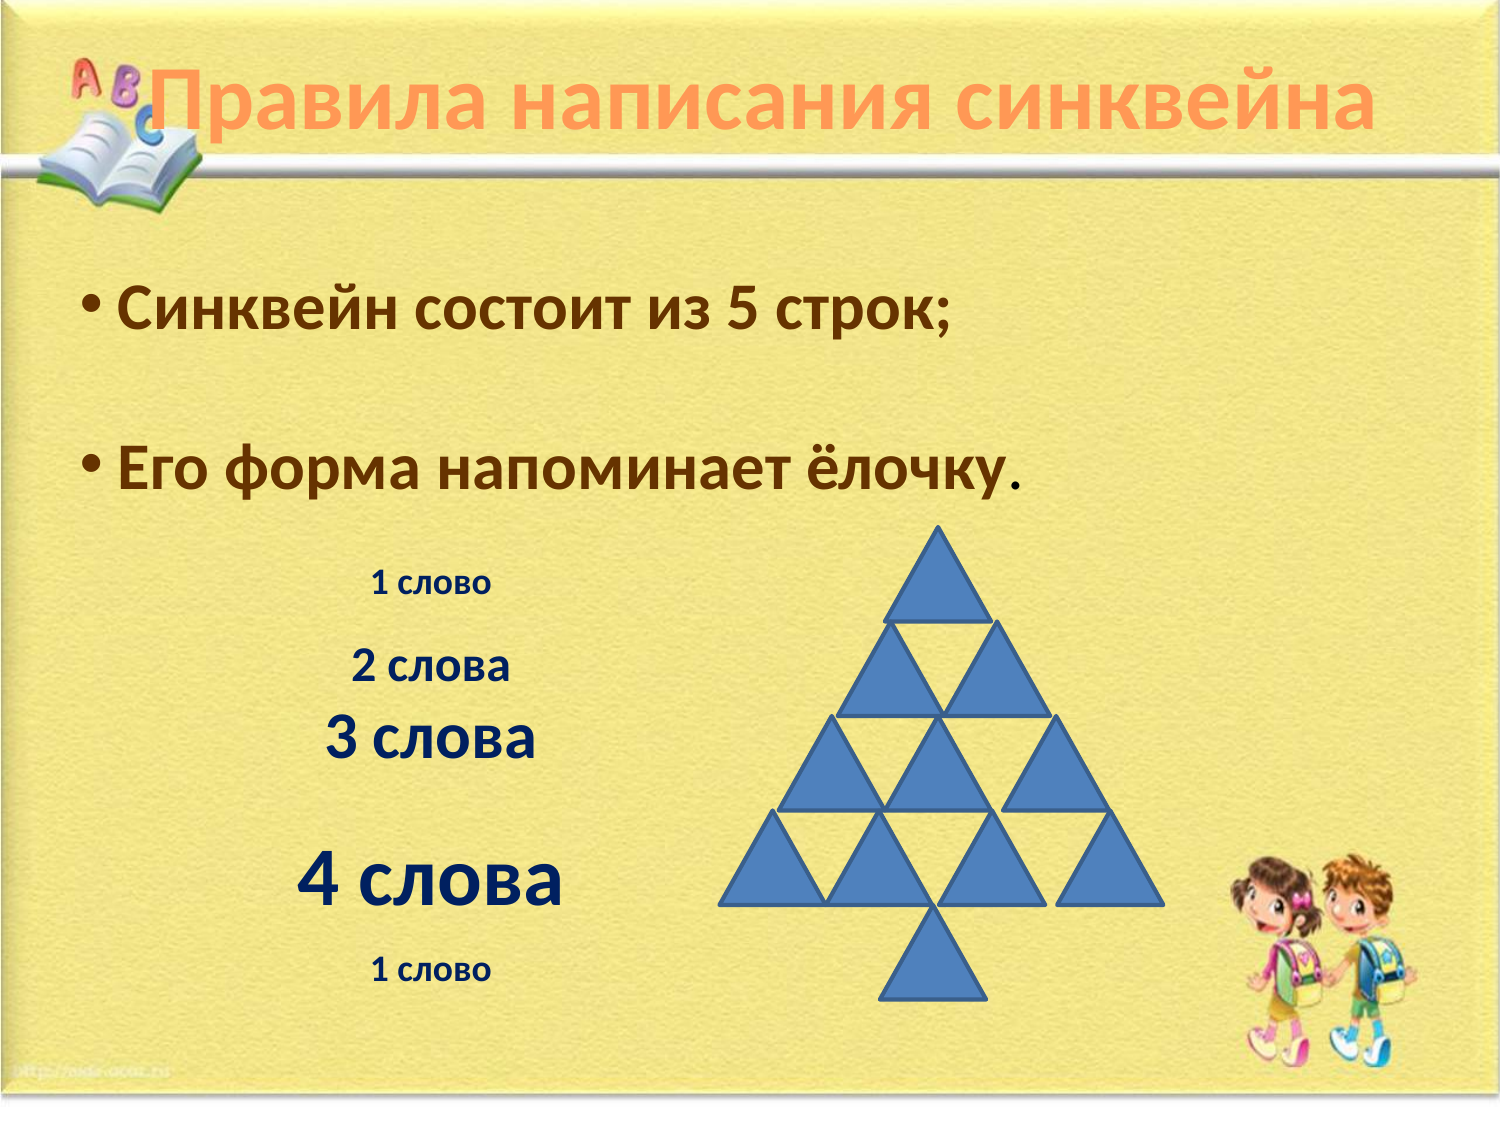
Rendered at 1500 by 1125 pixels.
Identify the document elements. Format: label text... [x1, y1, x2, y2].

text_box [885, 713, 994, 813]
text_box 1 слово 2 слова 3 слова 4 слова 1 слово [253, 527, 609, 997]
picture [0, 0, 1500, 1125]
text_box Правила написания синквейна [132, 30, 1396, 156]
text_box [835, 619, 944, 719]
text_box [883, 524, 994, 624]
text_box [823, 808, 934, 908]
text_box [878, 903, 988, 1002]
text_box [776, 713, 887, 813]
text_box [1055, 808, 1166, 908]
text_box [942, 619, 1053, 719]
text_box [717, 808, 826, 908]
text_box [1001, 713, 1112, 813]
text_box [937, 808, 1048, 908]
text_box Синквейн состоит из 5 строк; Его форма напоминает ёлочку. [64, 255, 1365, 670]
